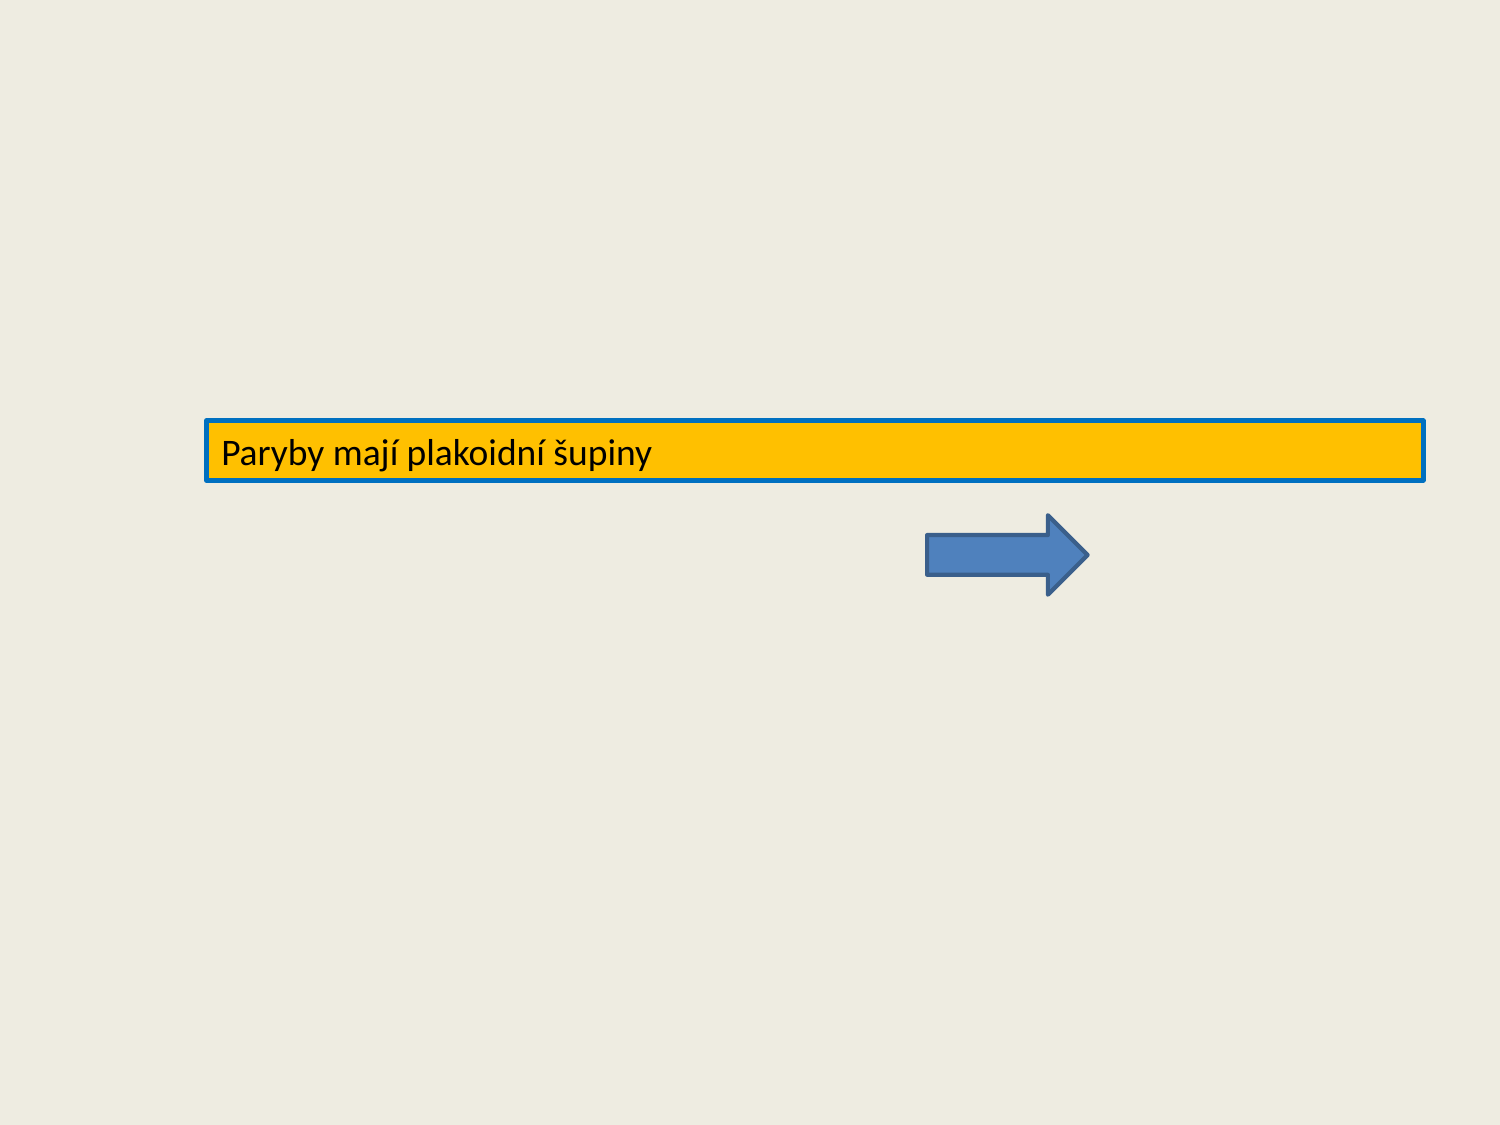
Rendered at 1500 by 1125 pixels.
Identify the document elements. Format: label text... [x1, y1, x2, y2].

text_box [925, 513, 1090, 597]
text_box Paryby mají plakoidní šupiny [206, 420, 1424, 481]
